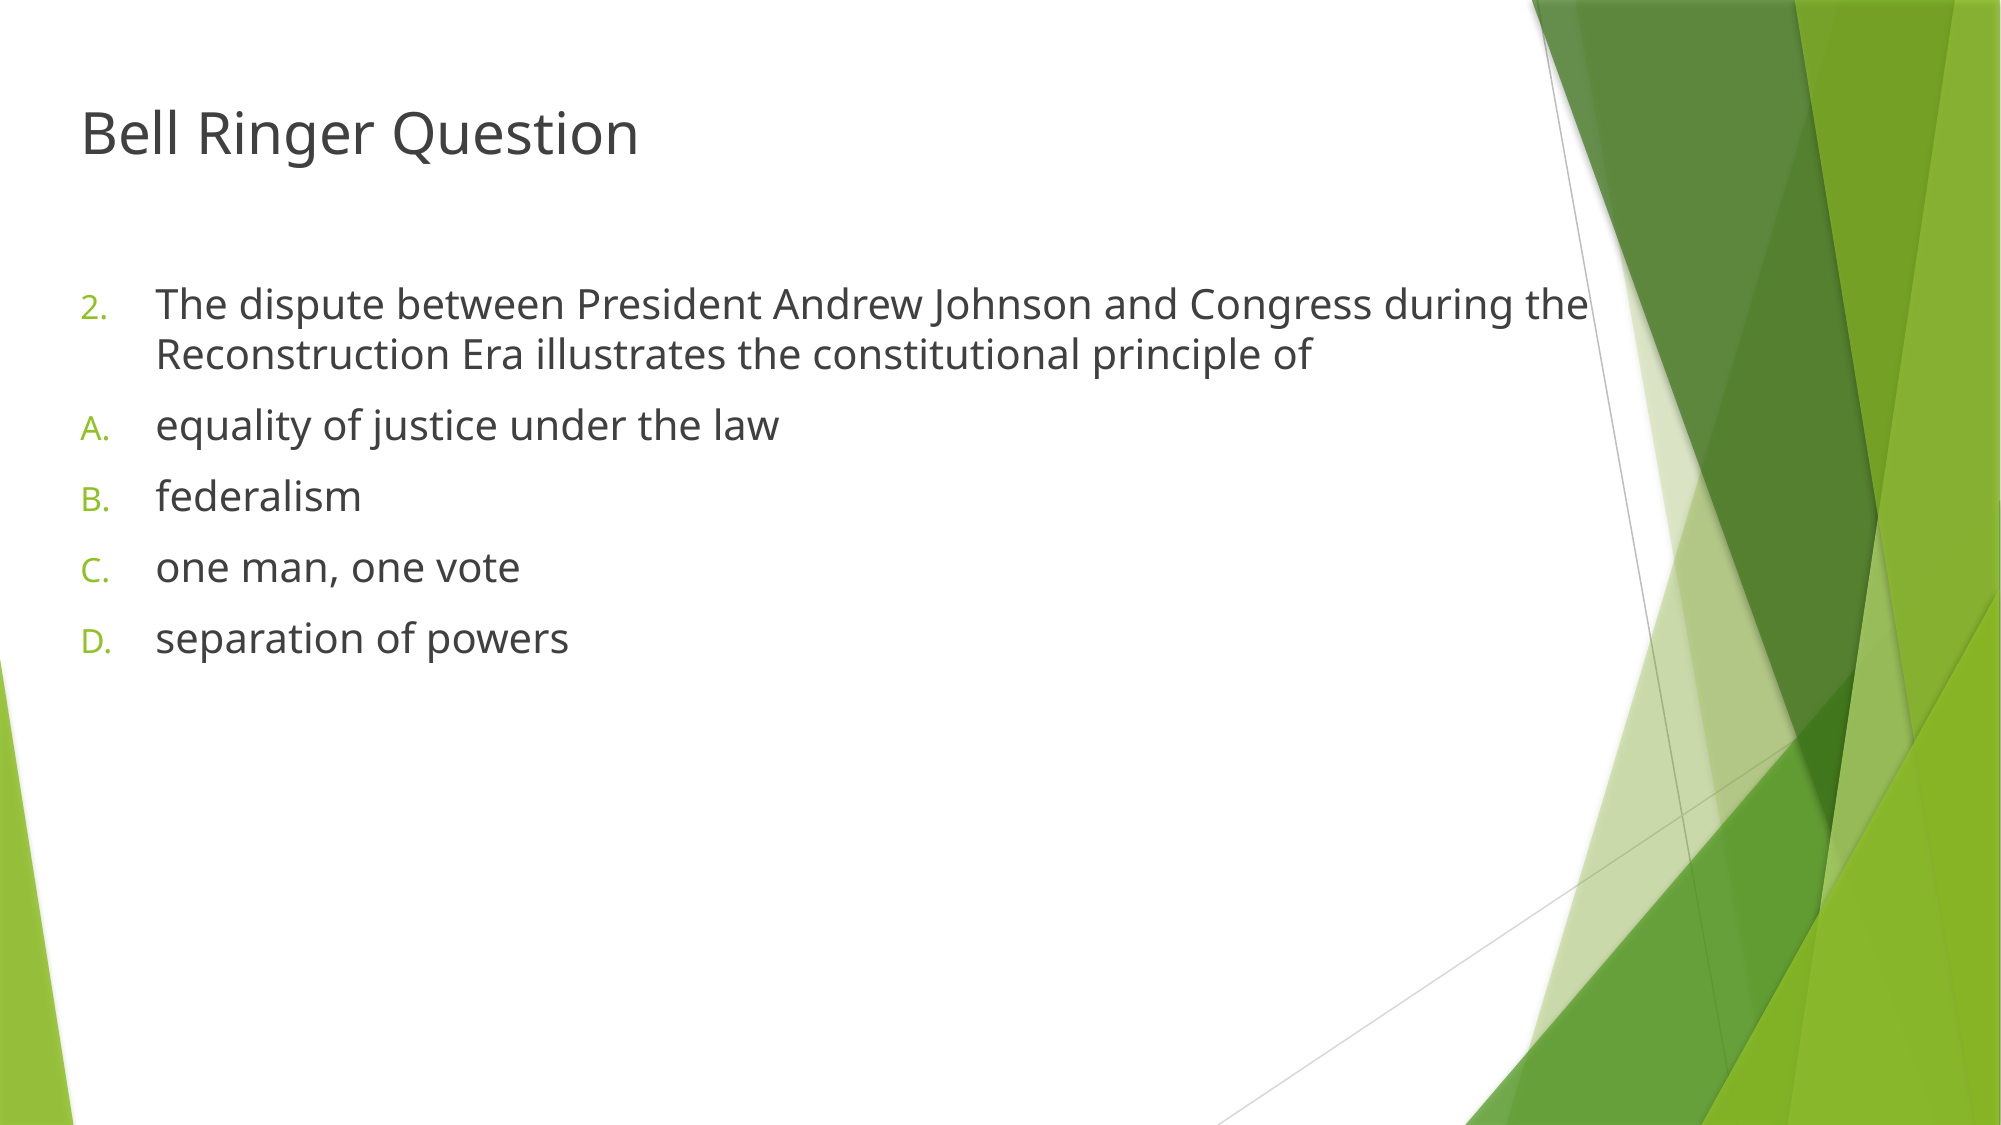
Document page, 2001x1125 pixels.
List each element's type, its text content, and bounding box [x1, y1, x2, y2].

list Bell Ringer Question The dispute between President Andrew Johnson and Congress during the Reconstruction Era illustrates the constitutional principle of equality of justice under the law federalism one man, one vote separation of powers [65, 88, 1648, 1027]
